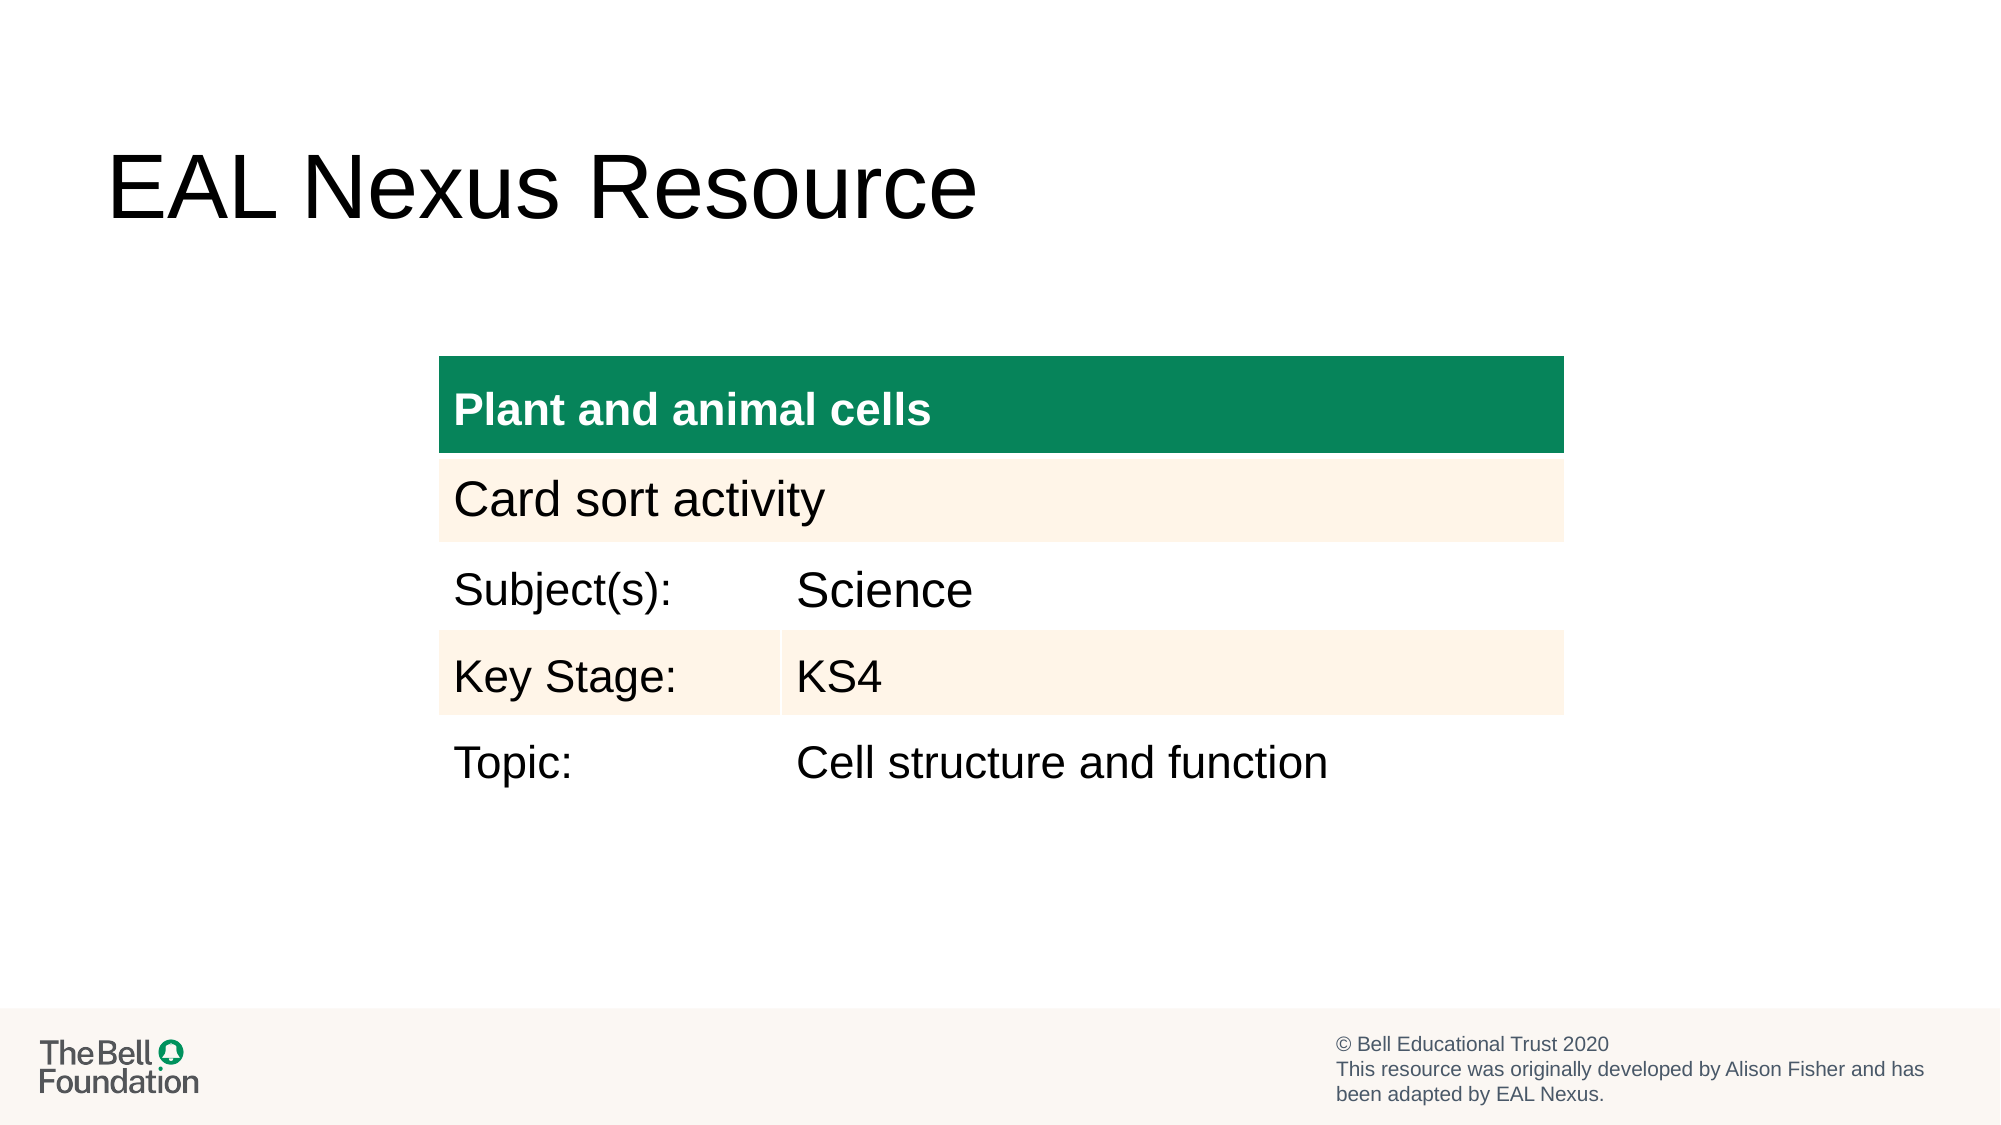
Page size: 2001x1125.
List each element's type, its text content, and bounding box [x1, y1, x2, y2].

table_cell Science [782, 544, 1564, 628]
table_cell Topic: [439, 717, 780, 802]
text_box EAL Nexus Resource [91, 119, 996, 245]
table_header Plant and animal cells [439, 356, 1564, 453]
text_box [0, 1007, 2000, 1125]
table_cell Cell structure and function [782, 717, 1564, 802]
table_cell Subject(s): [439, 544, 780, 628]
table_cell KS4 [782, 630, 1564, 715]
table_cell Card sort activity [439, 459, 1564, 542]
table_cell Key Stage: [439, 630, 780, 715]
picture [30, 1028, 203, 1105]
text_box © Bell Educational Trust 2020 This resource was originally developed by Alison Fisher and has been adapted by EAL Nexus. [1321, 1023, 1969, 1113]
